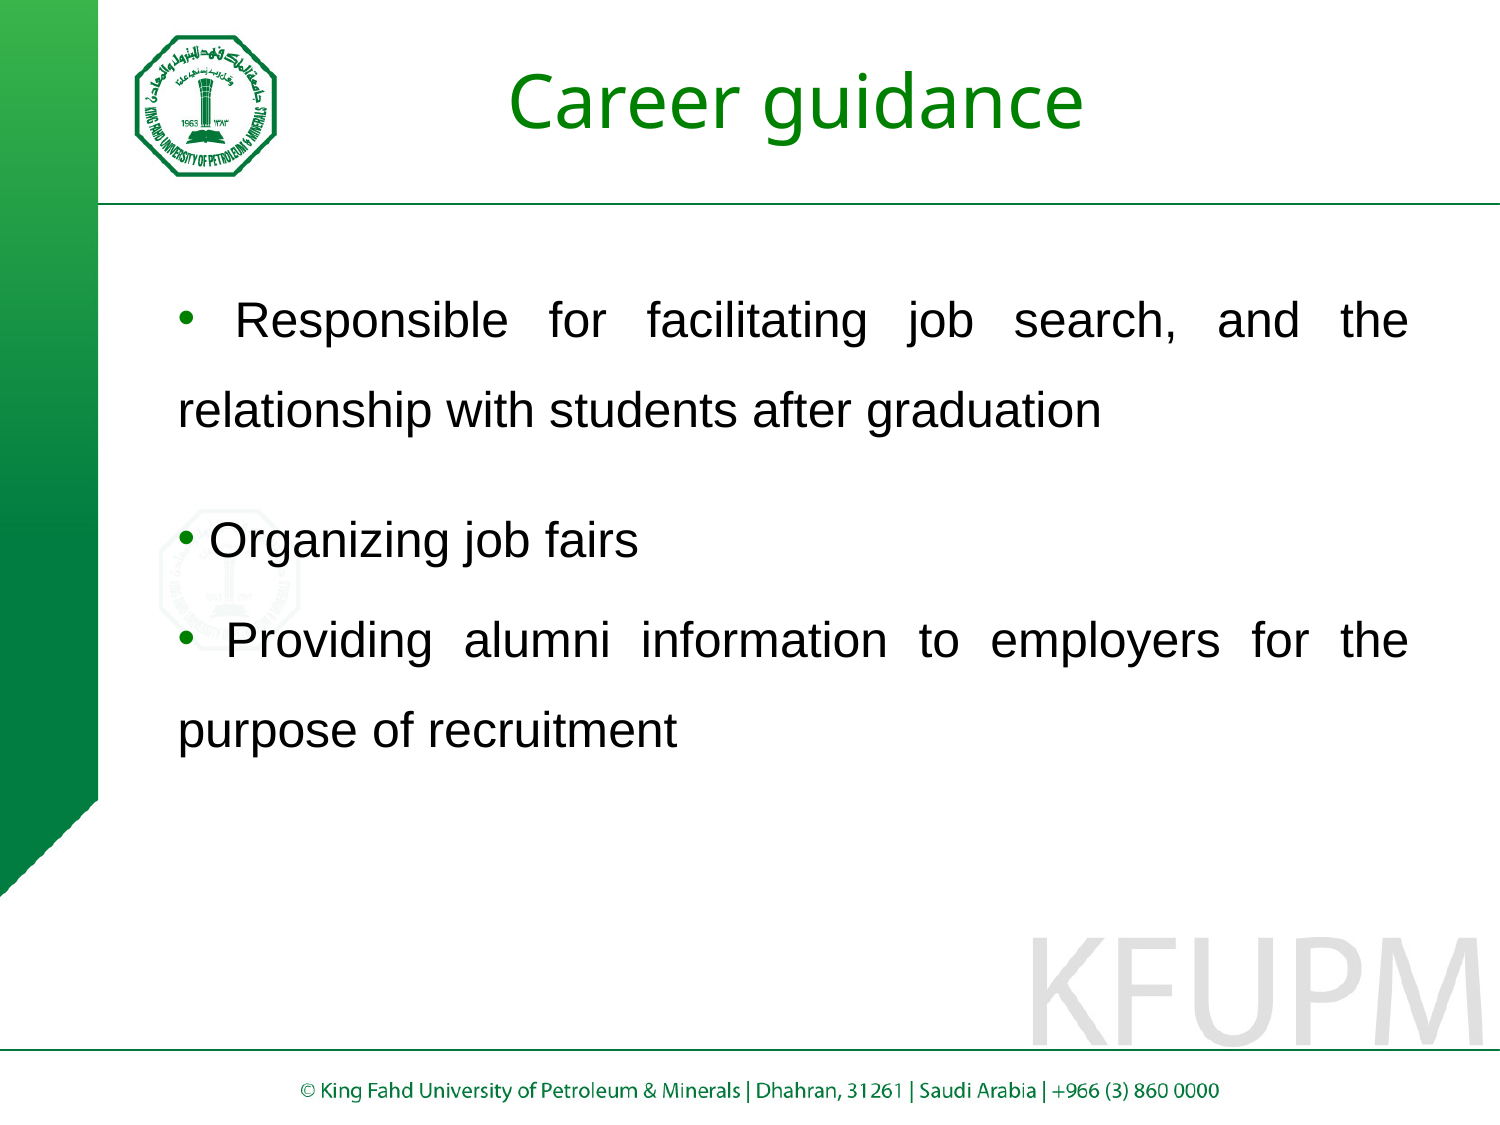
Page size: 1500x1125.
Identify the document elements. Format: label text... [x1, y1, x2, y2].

list Responsible for facilitating job search, and the relationship with students after graduation Organizing job fairs Providing alumni information to employers for the purpose of recruitment [162, 249, 1426, 926]
title Career guidance [237, 21, 1376, 176]
picture [0, 0, 1500, 1103]
